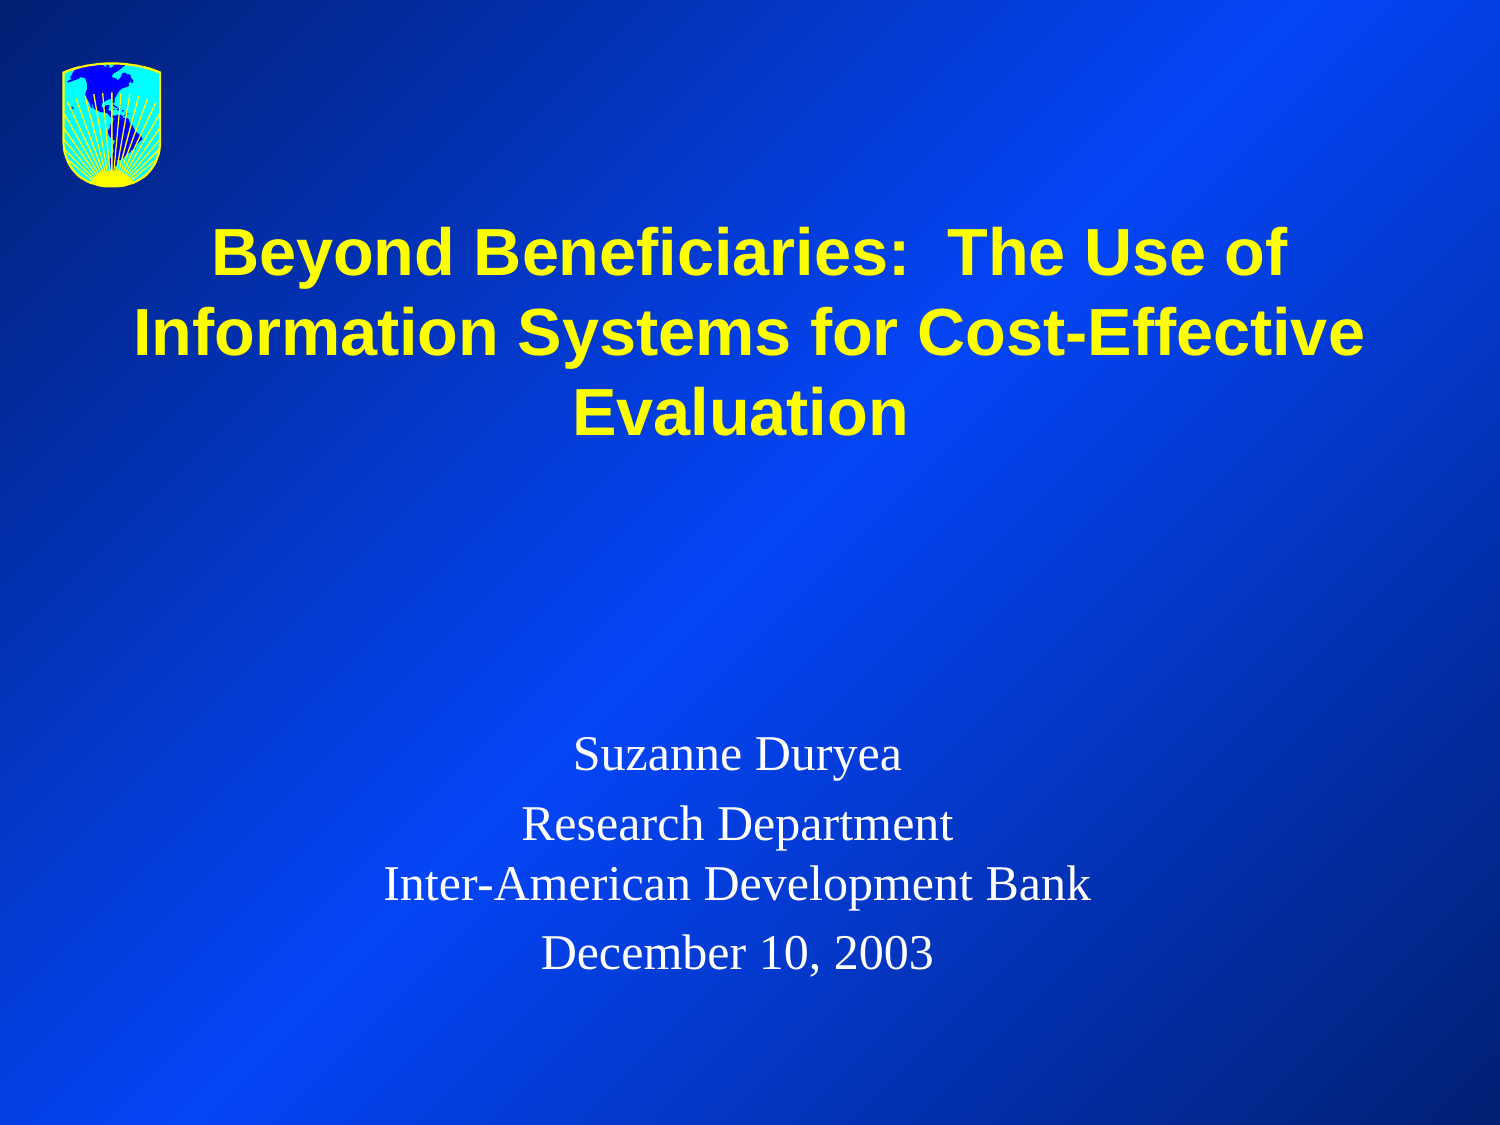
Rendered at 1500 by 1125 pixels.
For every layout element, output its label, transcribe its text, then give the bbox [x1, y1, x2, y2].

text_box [62, 62, 162, 189]
title Beyond Beneficiaries: The Use of Information Systems for Cost-Effective Evaluation [112, 274, 1388, 463]
subtitle Suzanne Duryea Research Department Inter-American Development Bank December 10, 2003 [212, 712, 1263, 1001]
